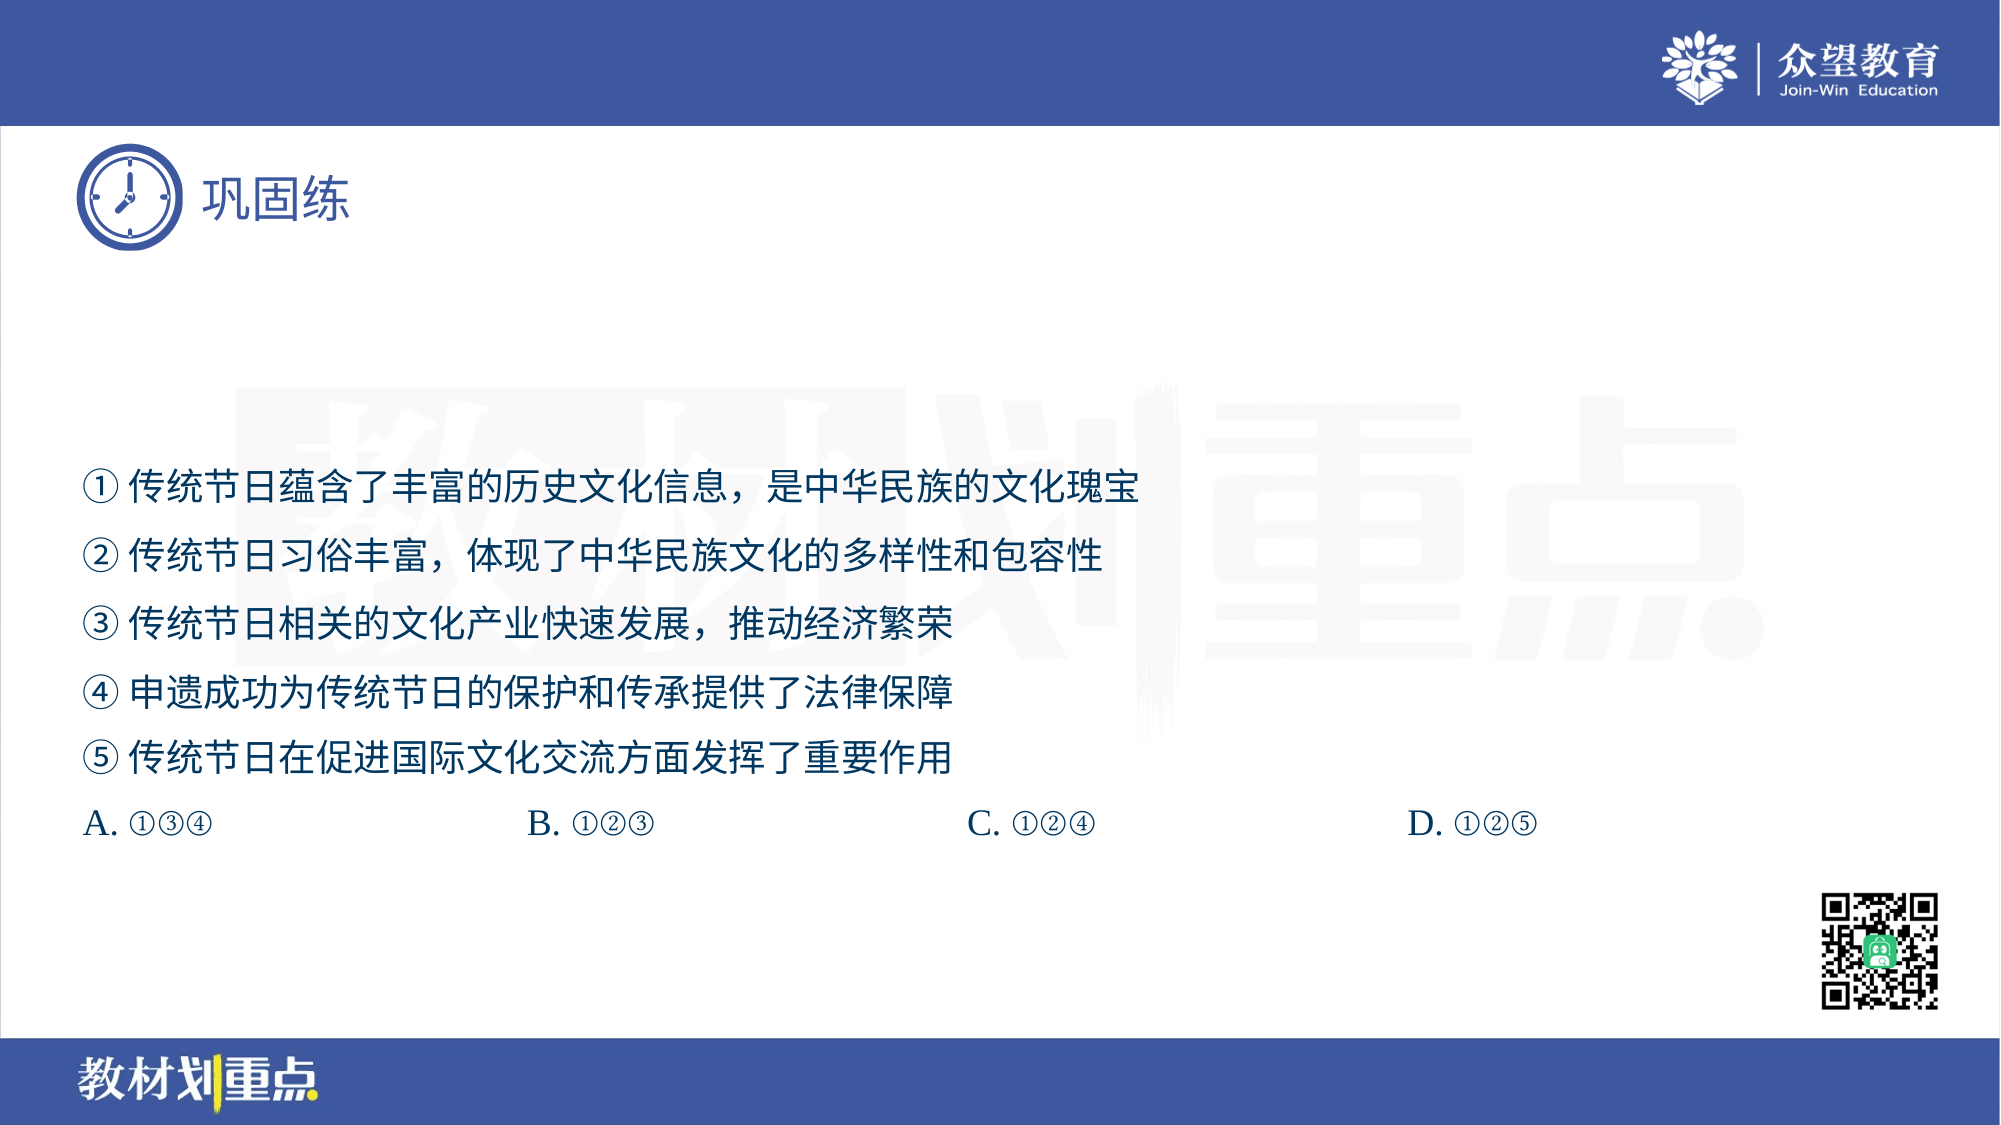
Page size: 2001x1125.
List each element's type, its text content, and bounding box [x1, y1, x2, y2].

text_box A. ①③④ B. ①②③ C. ①②④ D. ①②⑤ [82, 776, 1817, 836]
picture [0, 0, 2000, 1125]
text_box ①传统节日蕴含了丰富的历史文化信息，是中华民族的文化瑰宝 ②传统节日习俗丰富，体现了中华民族文化的多样性和包容性 ③传统节日相关的文化产业快速发展，推动经济繁荣 ④申遗成功为传统节日的保护和传承提供了法律保障 ⑤传统节日在促进国际文化交流方面发挥了重要作用 [82, 439, 1817, 773]
